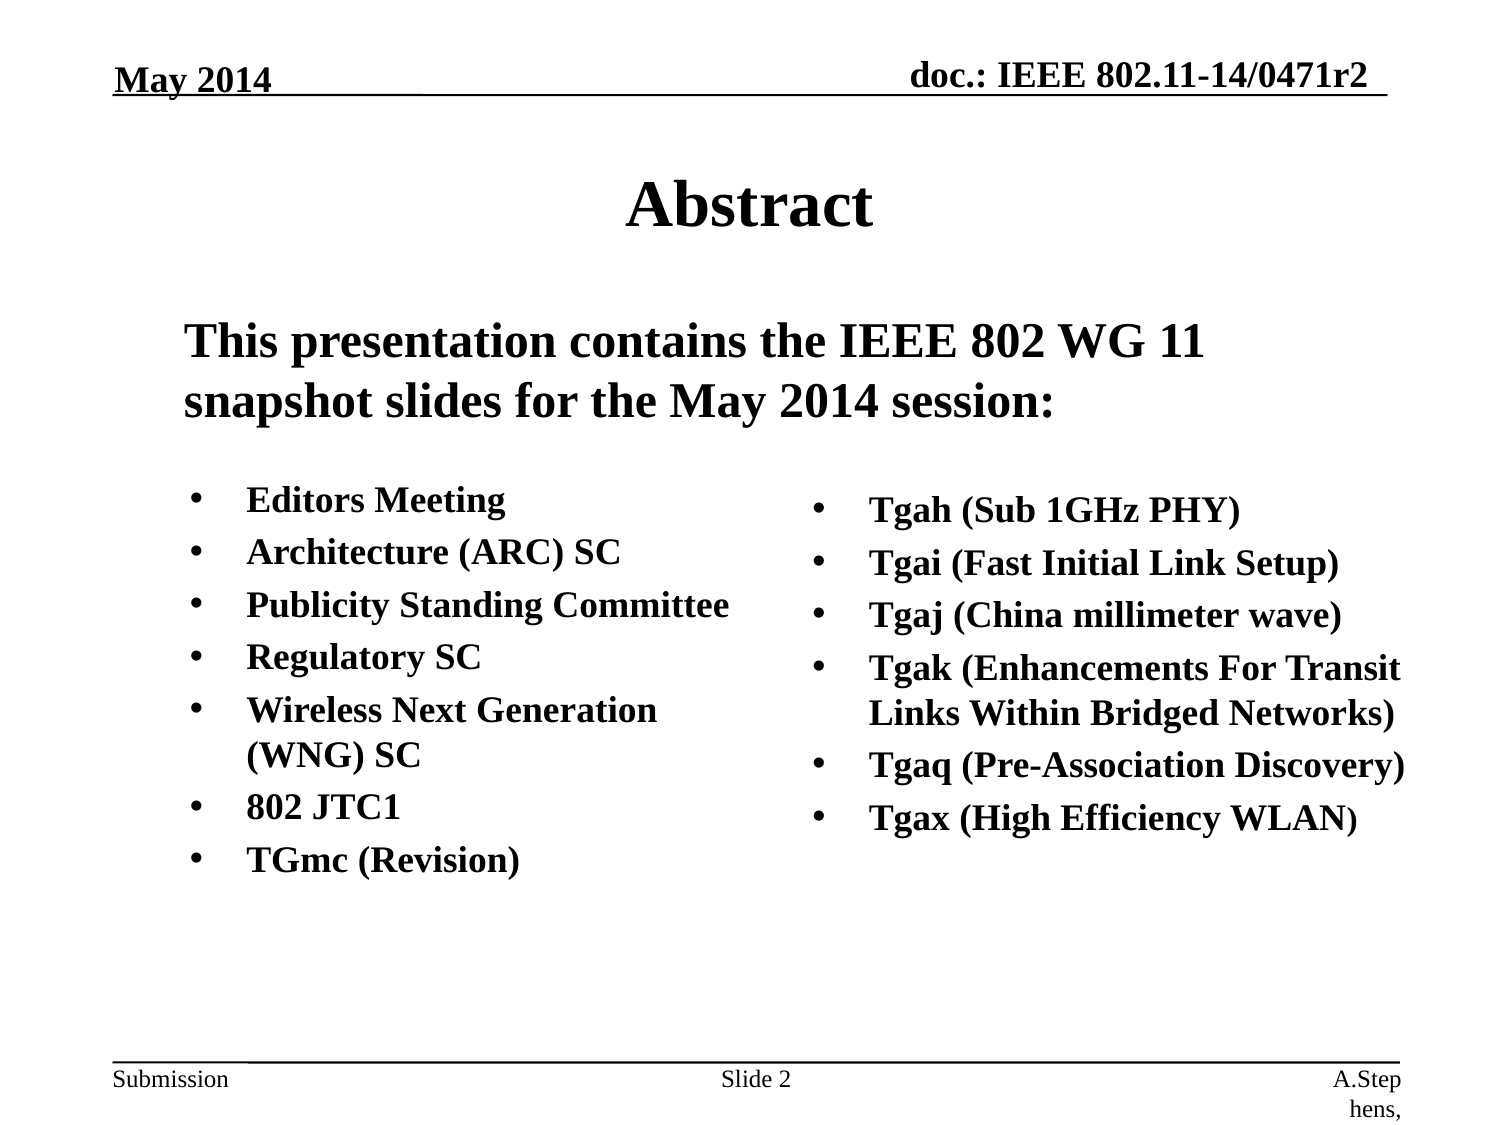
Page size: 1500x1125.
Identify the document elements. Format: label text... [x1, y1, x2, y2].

slide_number Slide 2 [712, 1062, 800, 1093]
footer A.Stephens, Intel, D. Stanley, Aruba [1325, 1062, 1402, 1093]
title Abstract [112, 112, 1388, 288]
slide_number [114, 54, 335, 100]
list This presentation contains the IEEE 802 WG 11 snapshot slides for the May 2014 session: [112, 299, 1388, 438]
text_box Editors Meeting Architecture (ARC) SC Publicity Standing Committee Regulatory SC Wireless Next Generation (WNG) SC 802 JTC1 TGmc (Revision) Tgah (Sub 1GHz PHY) Tgai (Fast Initial Link Setup) Tgaj (China millimeter wave) Tgak (Enhancements For Transit Links Within Bridged Networks) Tgaq (Pre-Association Discovery) Tgax (High Efficiency WLAN) [174, 425, 1450, 1000]
